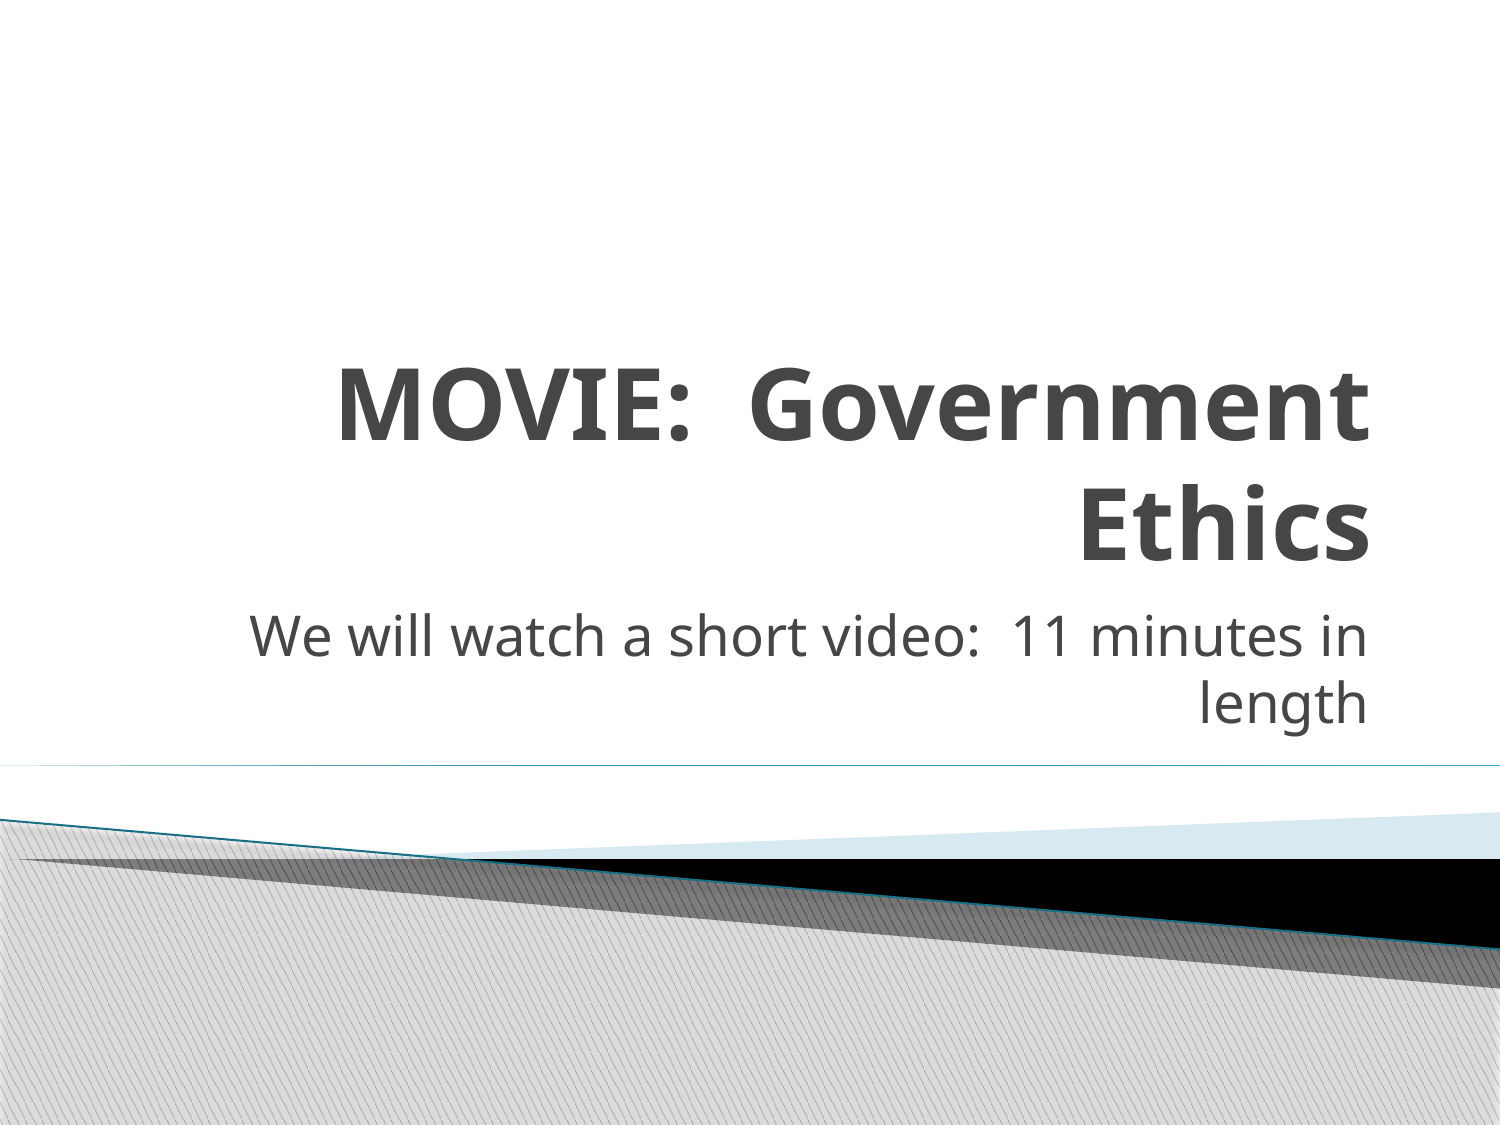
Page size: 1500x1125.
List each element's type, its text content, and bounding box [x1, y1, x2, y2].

title MOVIE: Government Ethics [112, 287, 1388, 588]
picture [5, 859, 1500, 989]
subtitle We will watch a short video: 11 minutes in length [112, 592, 1388, 790]
